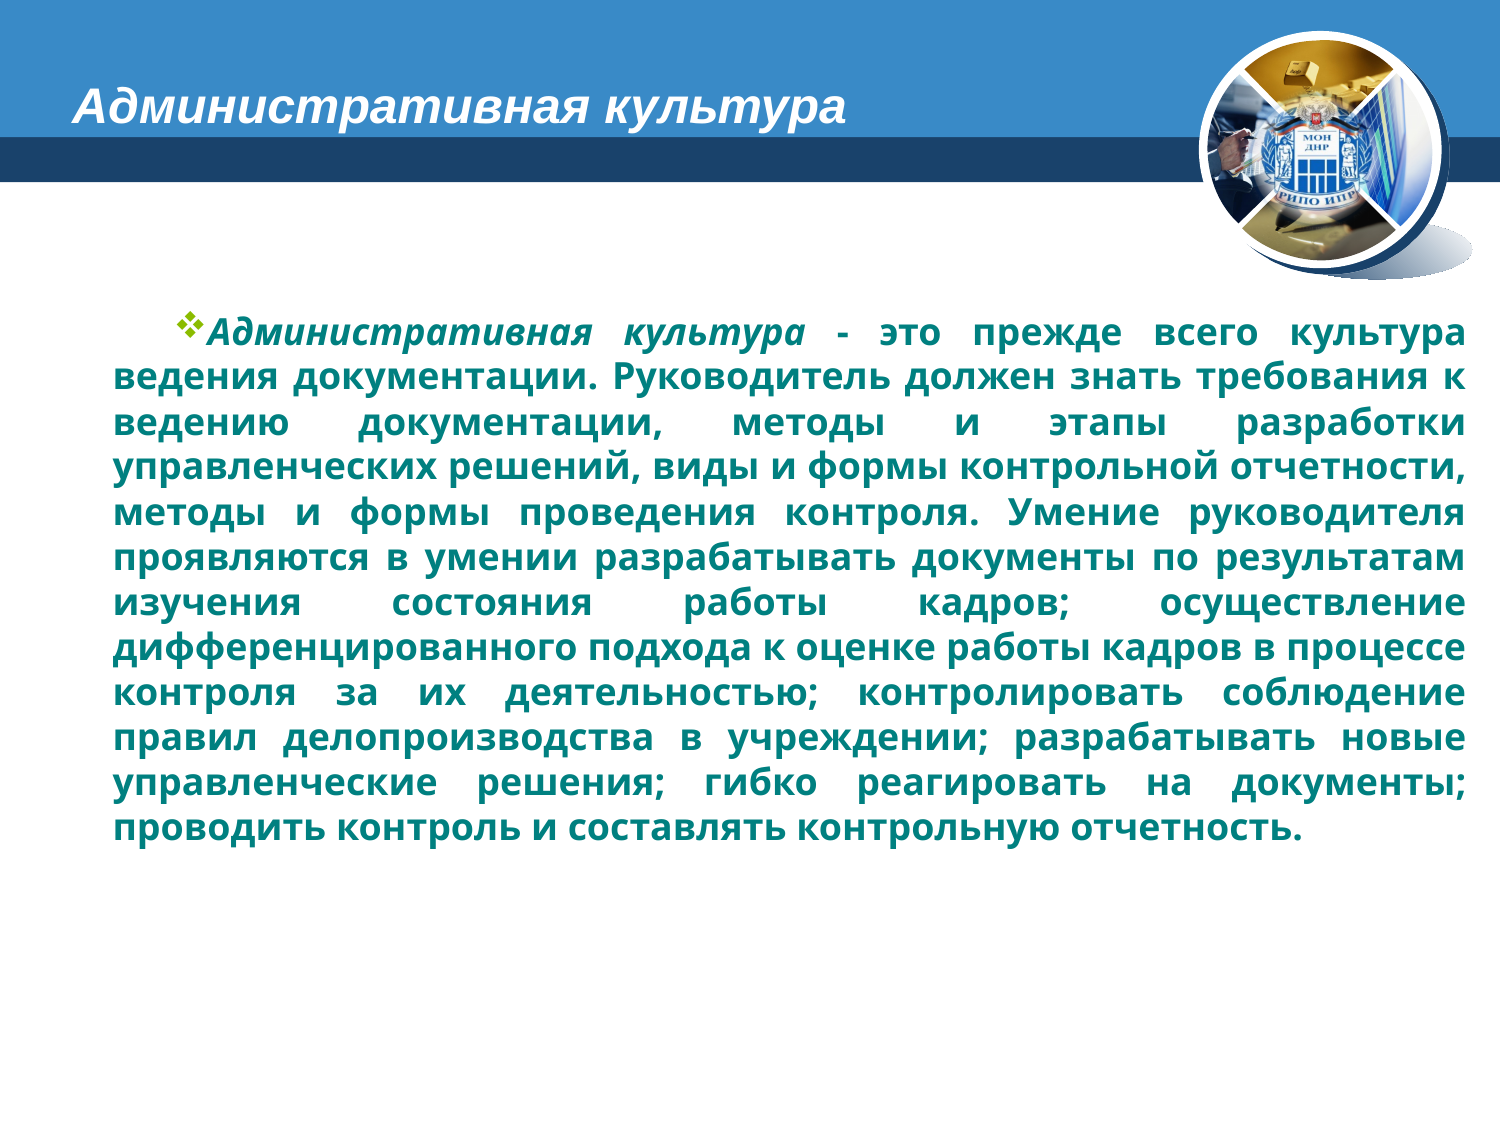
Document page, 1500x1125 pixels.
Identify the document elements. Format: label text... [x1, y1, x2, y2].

text_box Административная культура [53, 66, 880, 202]
list Административная культура - это прежде всего культура ведения документации. Руководитель должен знать требования к ведению документации, методы и этапы разработки управленческих решений, виды и формы контрольной отчетности, методы и формы проведения контроля. Умение руководителя проявляются в умении разрабатывать документы по результатам изучения состояния работы кадров; осуществление дифференцированного подхода к оценке работы кадров в процессе контроля за их деятельностью; контролировать соблюдение правил делопроизводства в учреждении; разрабатывать новые управленческие решения; гибко реагировать на документы; проводить контроль и составлять контрольную отчетность. [41, 299, 1483, 1064]
picture [1207, 40, 1433, 261]
